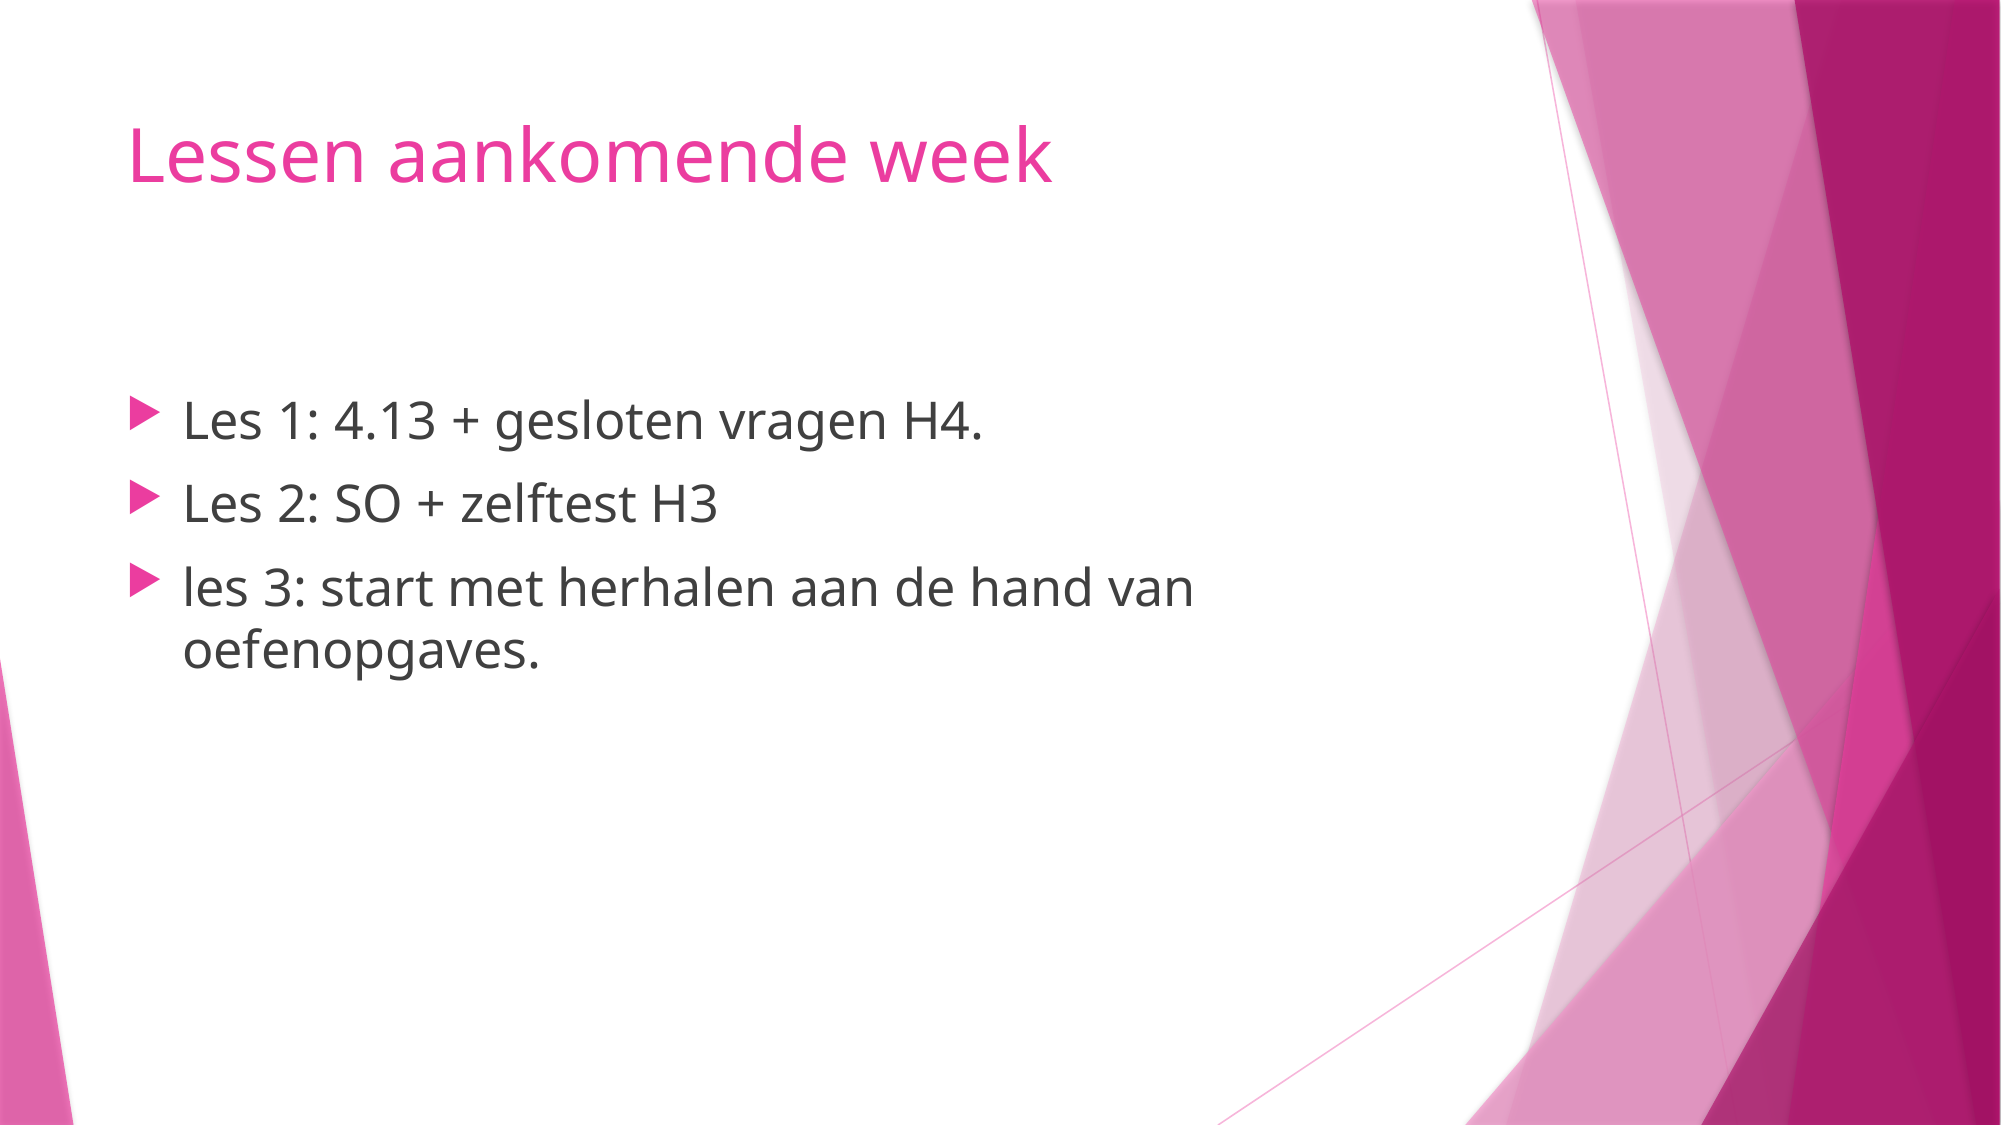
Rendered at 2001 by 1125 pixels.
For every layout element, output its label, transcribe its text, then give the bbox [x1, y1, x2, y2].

list Les 1: 4.13 + gesloten vragen H4. Les 2: SO + zelftest H3 les 3: start met herhalen aan de hand van oefenopgaves. [111, 380, 1522, 1017]
title Lessen aankomende week [111, 99, 1522, 317]
